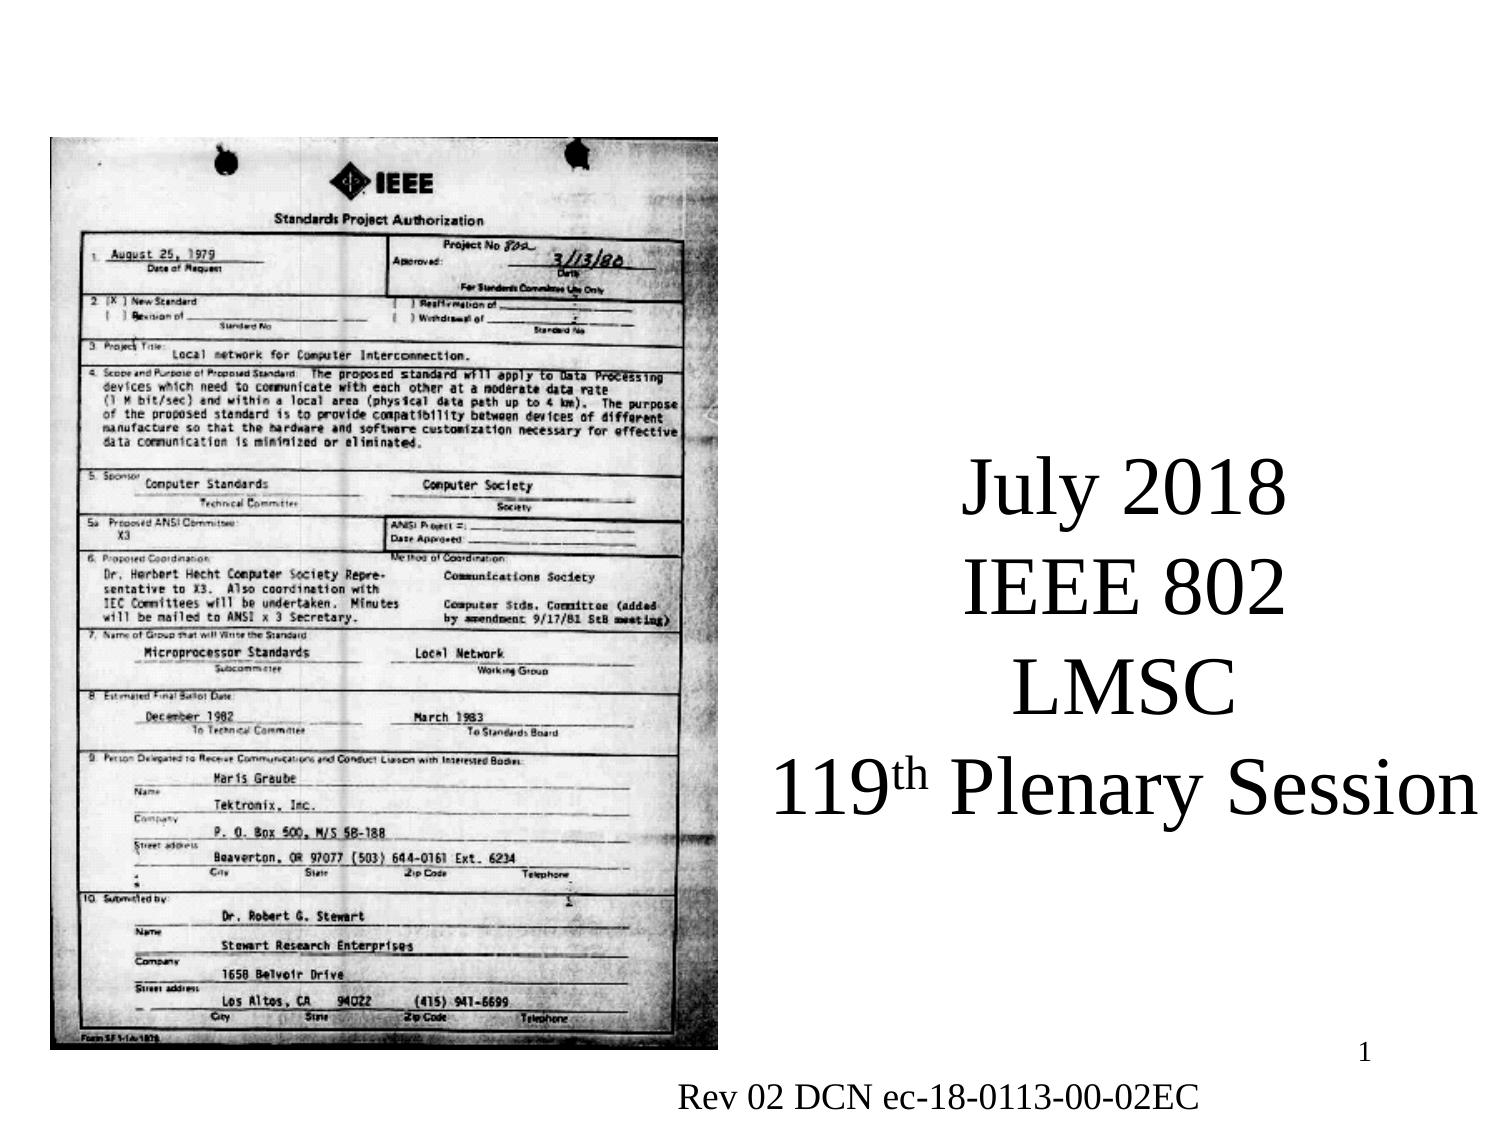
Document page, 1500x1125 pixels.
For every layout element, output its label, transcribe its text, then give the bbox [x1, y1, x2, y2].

picture [49, 137, 718, 1051]
title July 2018 IEEE 802 LMSC 119th Plenary Session [749, 637, 1500, 826]
slide_number 1 [1074, 1024, 1388, 1064]
text_box Rev 02 DCN ec-18-0113-00-02EC [662, 1064, 1500, 1125]
